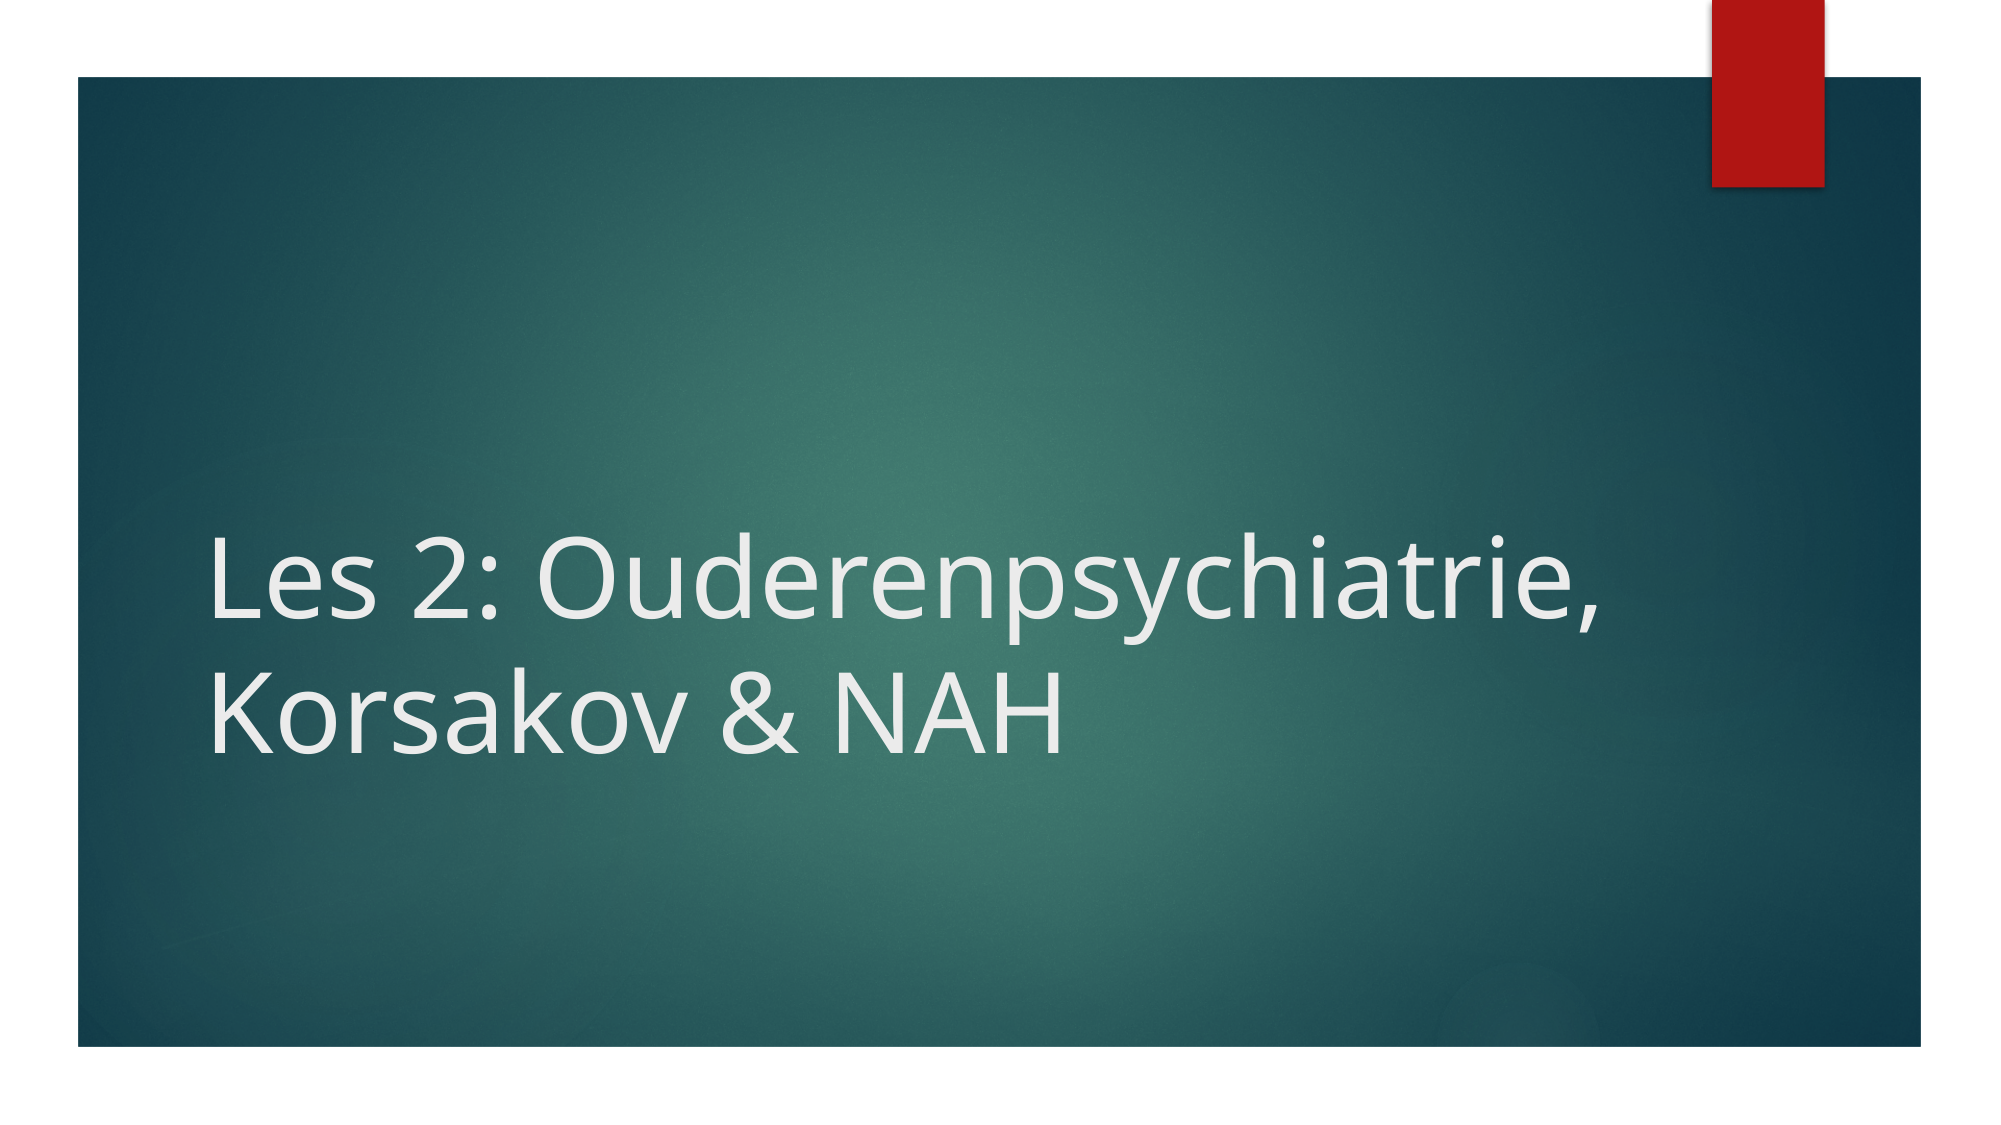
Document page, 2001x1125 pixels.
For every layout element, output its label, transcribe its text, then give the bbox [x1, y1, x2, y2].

title Les 2: Ouderenpsychiatrie, Korsakov & NAH [189, 344, 1638, 784]
